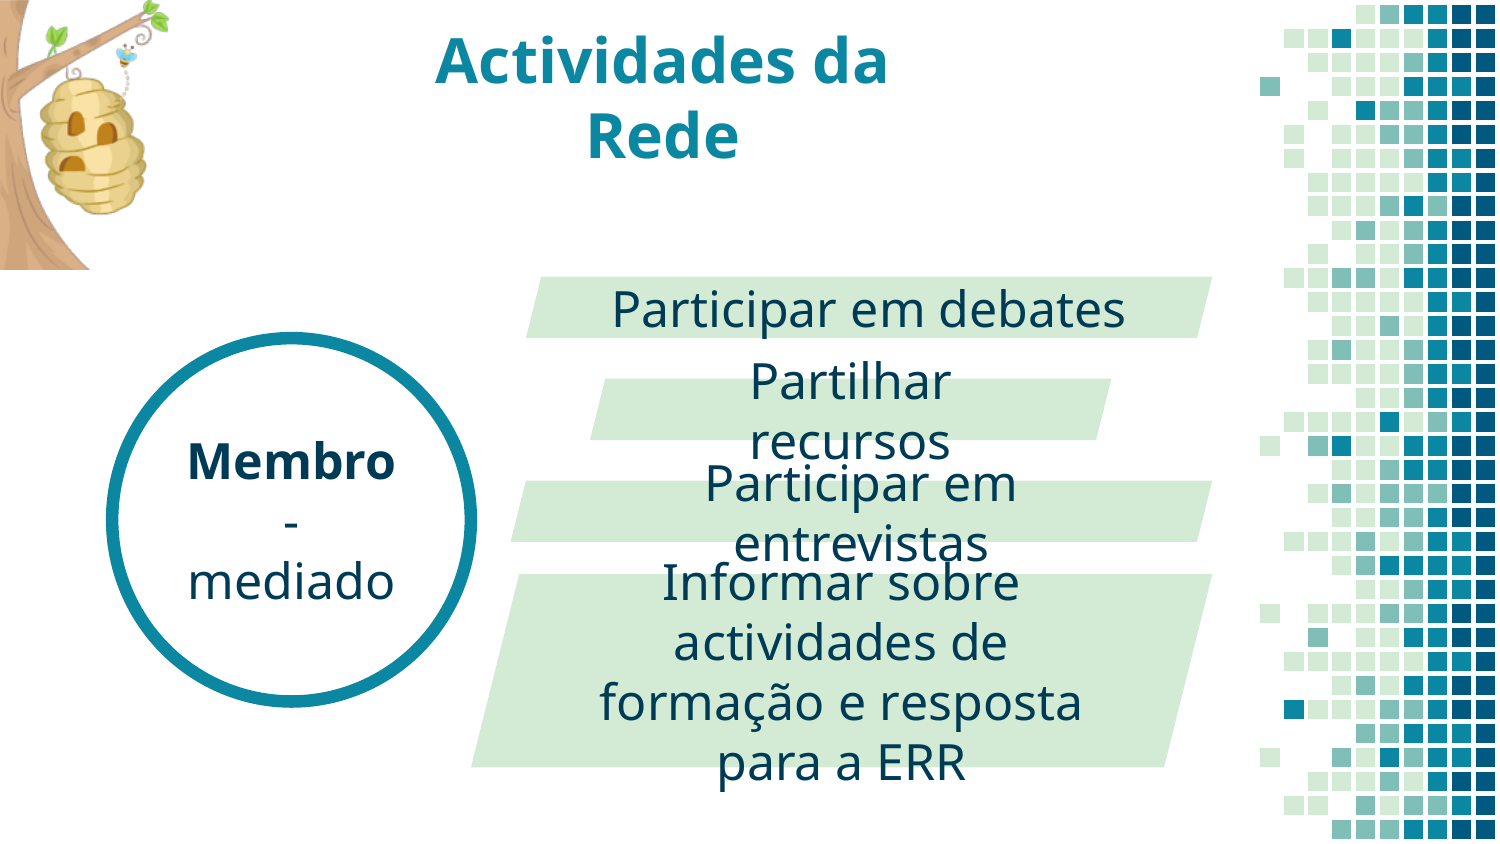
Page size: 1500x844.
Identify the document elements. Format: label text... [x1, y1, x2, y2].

text_box Informar sobre actividades de formação e resposta para a ERR [470, 574, 1213, 768]
title Actividades da Rede [374, 60, 952, 187]
text_box Participar em debates [525, 276, 1213, 339]
text_box Membro -mediado [112, 338, 471, 702]
text_box Participar em entrevistas [510, 480, 1213, 542]
picture [0, 0, 169, 270]
text_box Partilhar recursos [589, 378, 1112, 441]
